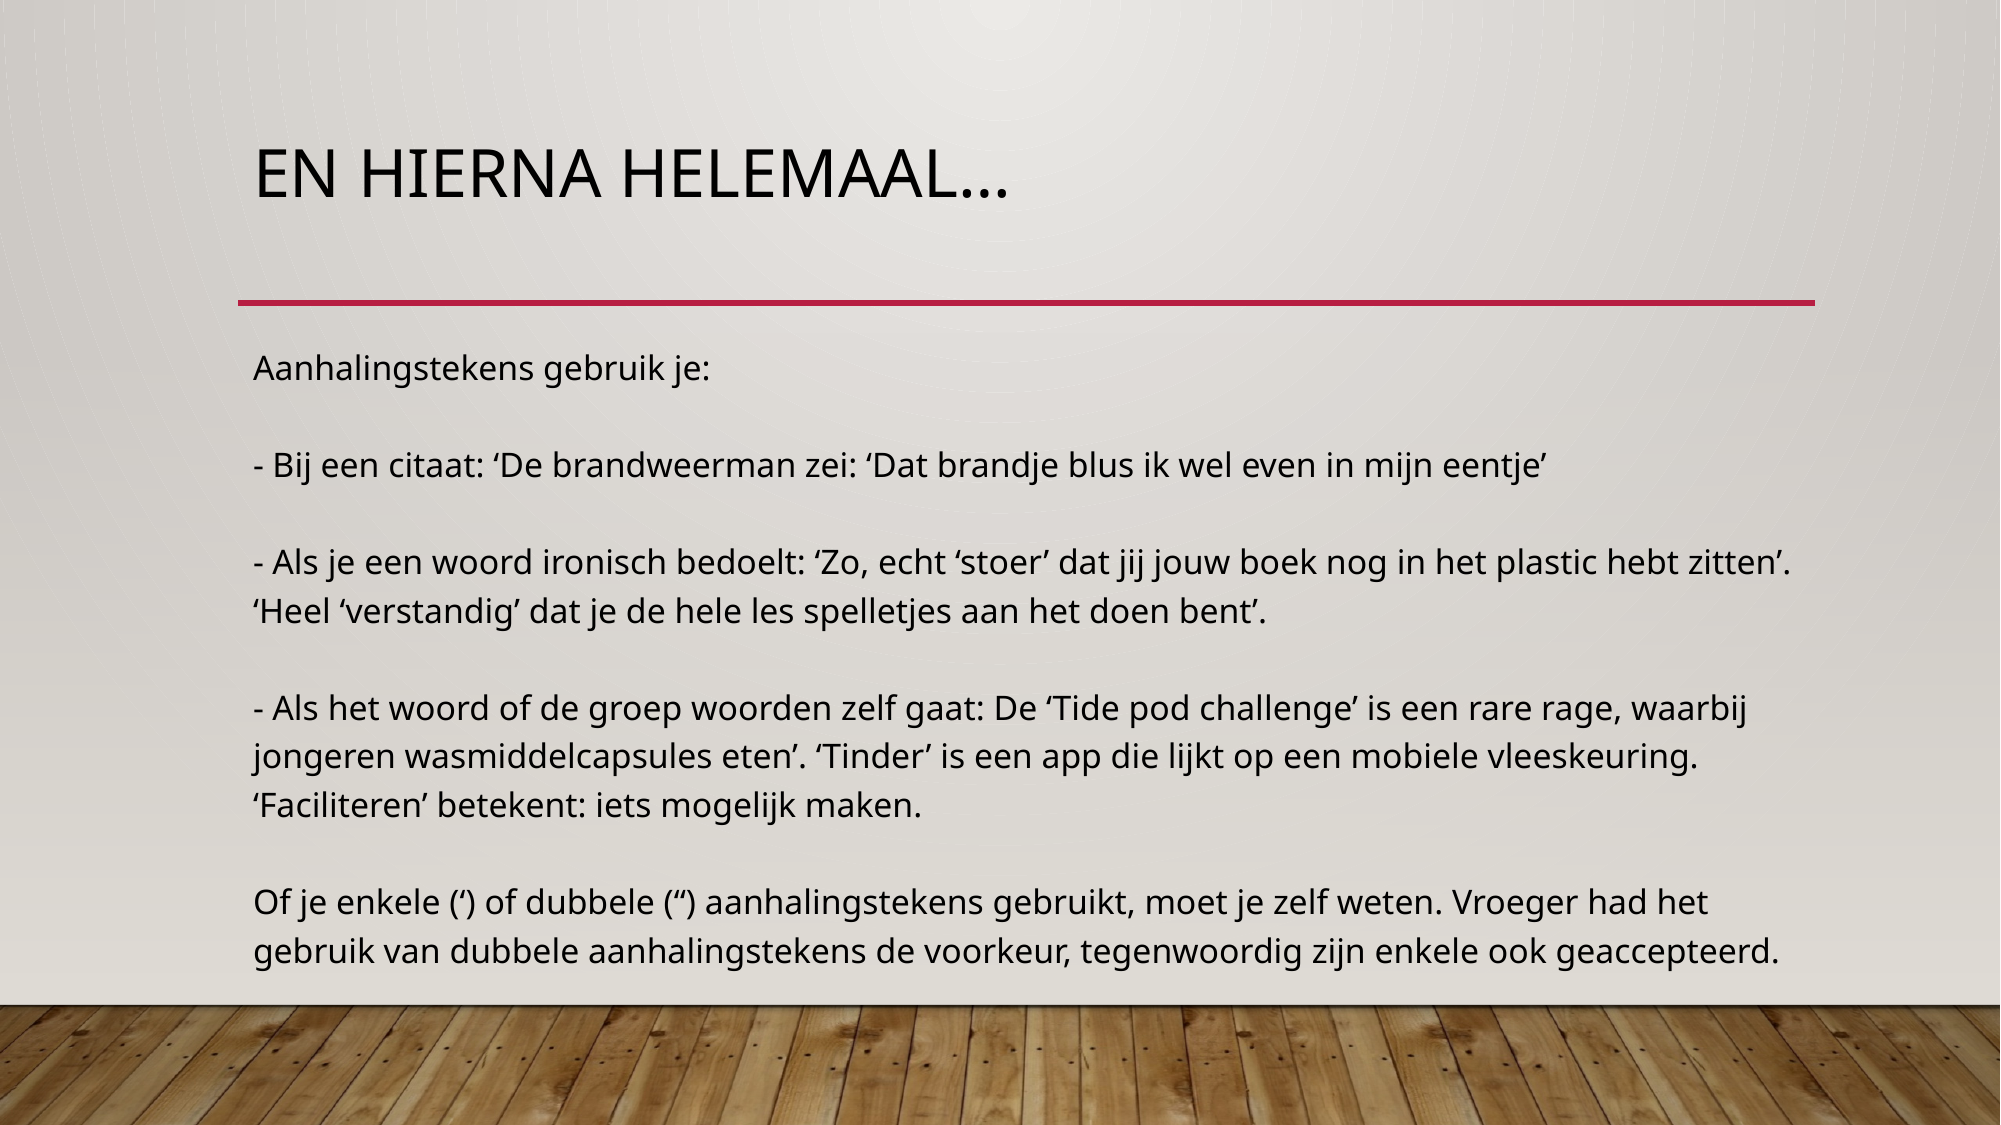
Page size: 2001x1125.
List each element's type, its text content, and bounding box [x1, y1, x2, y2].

list Aanhalingstekens gebruik je: - Bij een citaat: ‘De brandweerman zei: ‘Dat brandje blus ik wel even in mijn eentje’ - Als je een woord ironisch bedoelt: ‘Zo, echt ‘stoer’ dat jij jouw boek nog in het plastic hebt zitten’. ‘Heel ‘verstandig’ dat je de hele les spelletjes aan het doen bent’. - Als het woord of de groep woorden zelf gaat: De ‘Tide pod challenge’ is een rare rage, waarbij jongeren wasmiddelcapsules eten’. ‘Tinder’ is een app die lijkt op een mobiele vleeskeuring. ‘Faciliteren’ betekent: iets mogelijk maken. Of je enkele (‘) of dubbele (“) aanhalingstekens gebruikt, moet je zelf weten. Vroeger had het gebruik van dubbele aanhalingstekens de voorkeur, tegenwoordig zijn enkele ook geaccepteerd. [238, 330, 1814, 1016]
title En hierna helemaal… [238, 131, 1814, 305]
picture [0, 1005, 2000, 1125]
